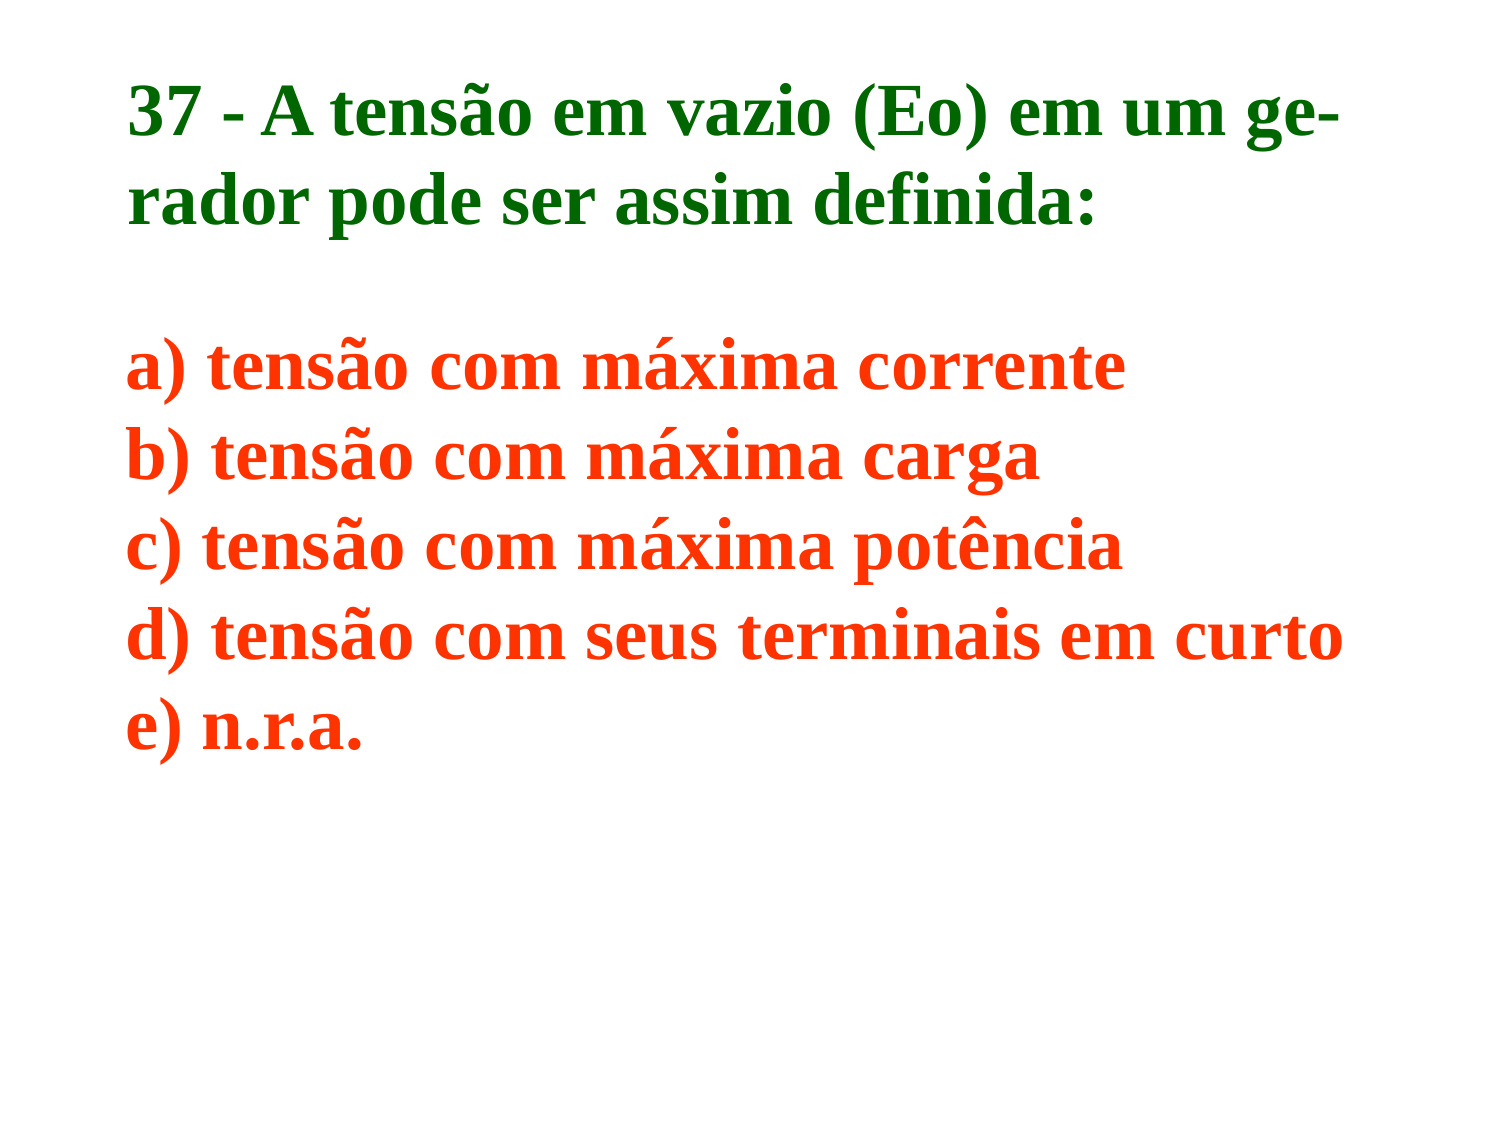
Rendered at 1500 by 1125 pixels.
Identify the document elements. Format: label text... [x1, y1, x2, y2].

text_box a) tensão com máxima corrente b) tensão com máxima carga c) tensão com máxima potência d) tensão com seus terminais em curto e) n.r.a. [110, 307, 1361, 772]
title 37 - A tensão em vazio (Eo) em um ge- rador pode ser assim definida: [112, 99, 1388, 200]
